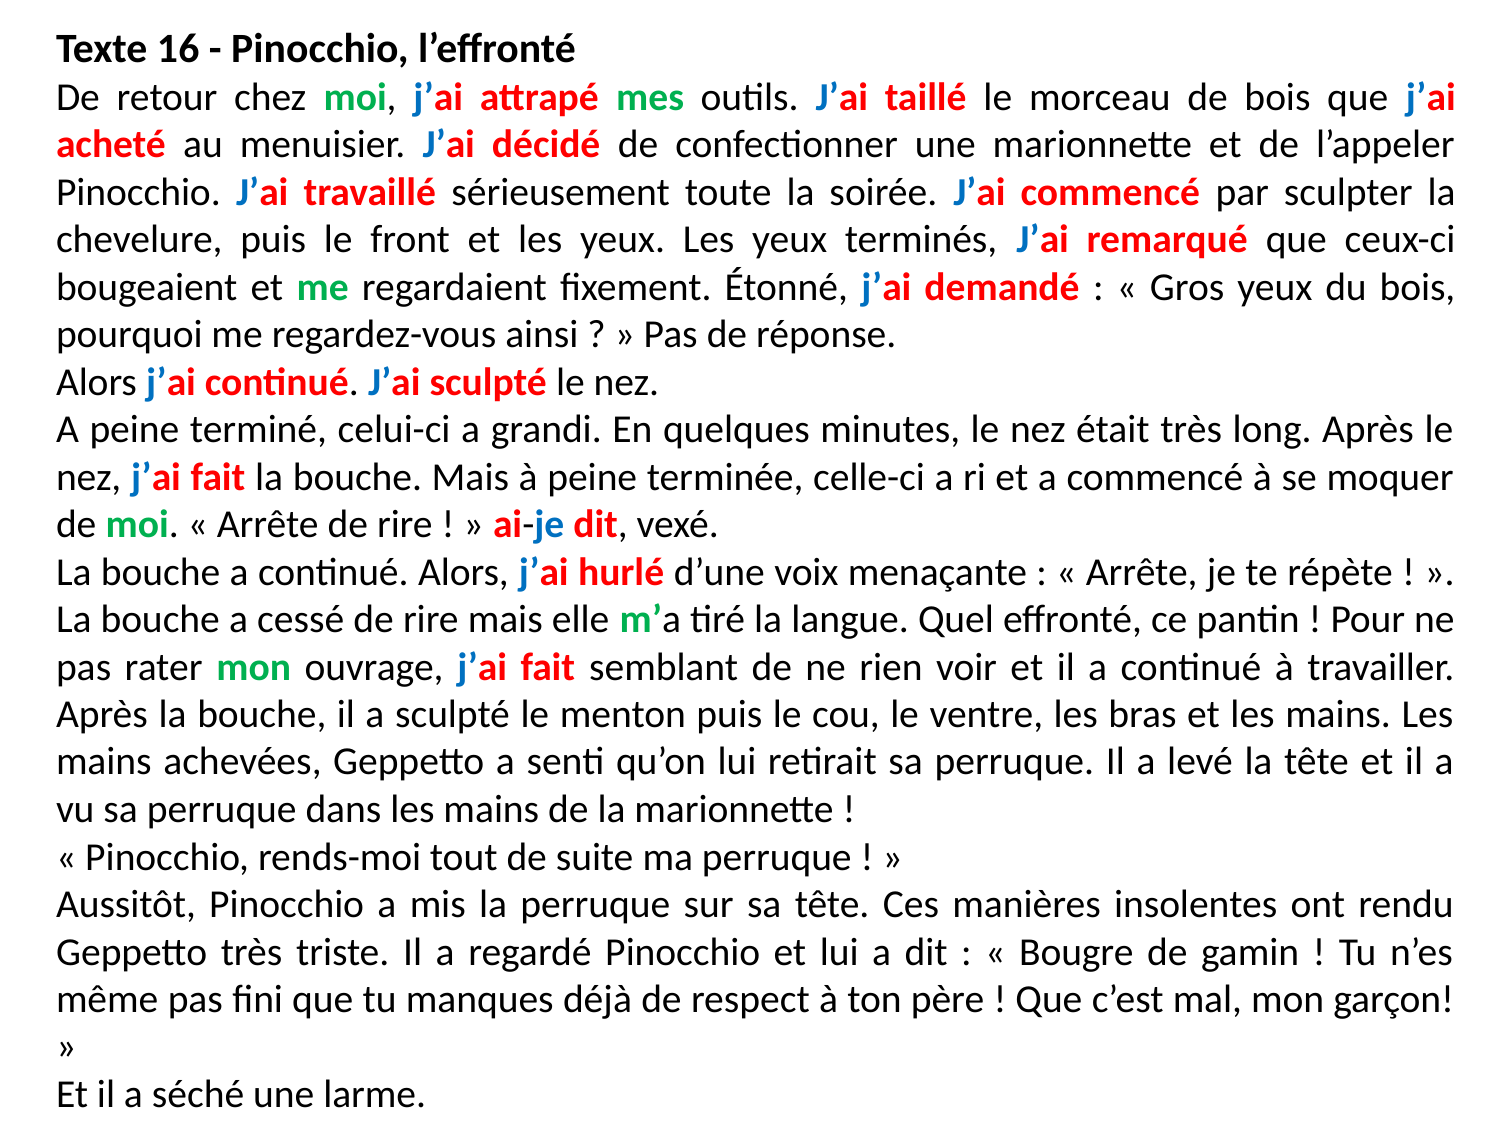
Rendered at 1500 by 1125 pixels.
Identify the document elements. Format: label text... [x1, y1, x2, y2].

text_box Texte 16 - Pinocchio, l’effronté De retour chez moi, j’ai attrapé mes outils. J’ai taillé le morceau de bois que j’ai acheté au menuisier. J’ai décidé de confectionner une marionnette et de l’appeler Pinocchio. J’ai travaillé sérieusement toute la soirée. J’ai commencé par sculpter la chevelure, puis le front et les yeux. Les yeux terminés, J’ai remarqué que ceux-ci bougeaient et me regardaient fixement. Étonné, j’ai demandé : « Gros yeux du bois, pourquoi me regardez-vous ainsi ? » Pas de réponse. Alors j’ai continué. J’ai sculpté le nez. A peine terminé, celui-ci a grandi. En quelques minutes, le nez était très long. Après le nez, j’ai fait la bouche. Mais à peine terminée, celle-ci a ri et a commencé à se moquer de moi. « Arrête de rire ! » ai-je dit, vexé. La bouche a continué. Alors, j’ai hurlé d’une voix menaçante : « Arrête, je te répète ! ». La bouche a cessé de rire mais elle m’a tiré la langue. Quel effronté, ce pantin ! Pour ne pas rater mon ouvrage, j’ai fait semblant de ne rien voir et il a continué à travailler. Après la bouche, il a sculpté le menton puis le cou, le ventre, les bras et les mains. Les mains achevées, Geppetto a senti qu’on lui retirait sa perruque. Il a levé la tête et il a vu sa perruque dans les mains de la marionnette ! « Pinocchio, rends-moi tout de suite ma perruque ! » Aussitôt, Pinocchio a mis la perruque sur sa tête. Ces manières insolentes ont rendu Geppetto très triste. Il a regardé Pinocchio et lui a dit : « Bougre de gamin ! Tu n’es même pas fini que tu manques déjà de respect à ton père ! Que c’est mal, mon garçon! » Et il a séché une larme. [41, 13, 1471, 1123]
